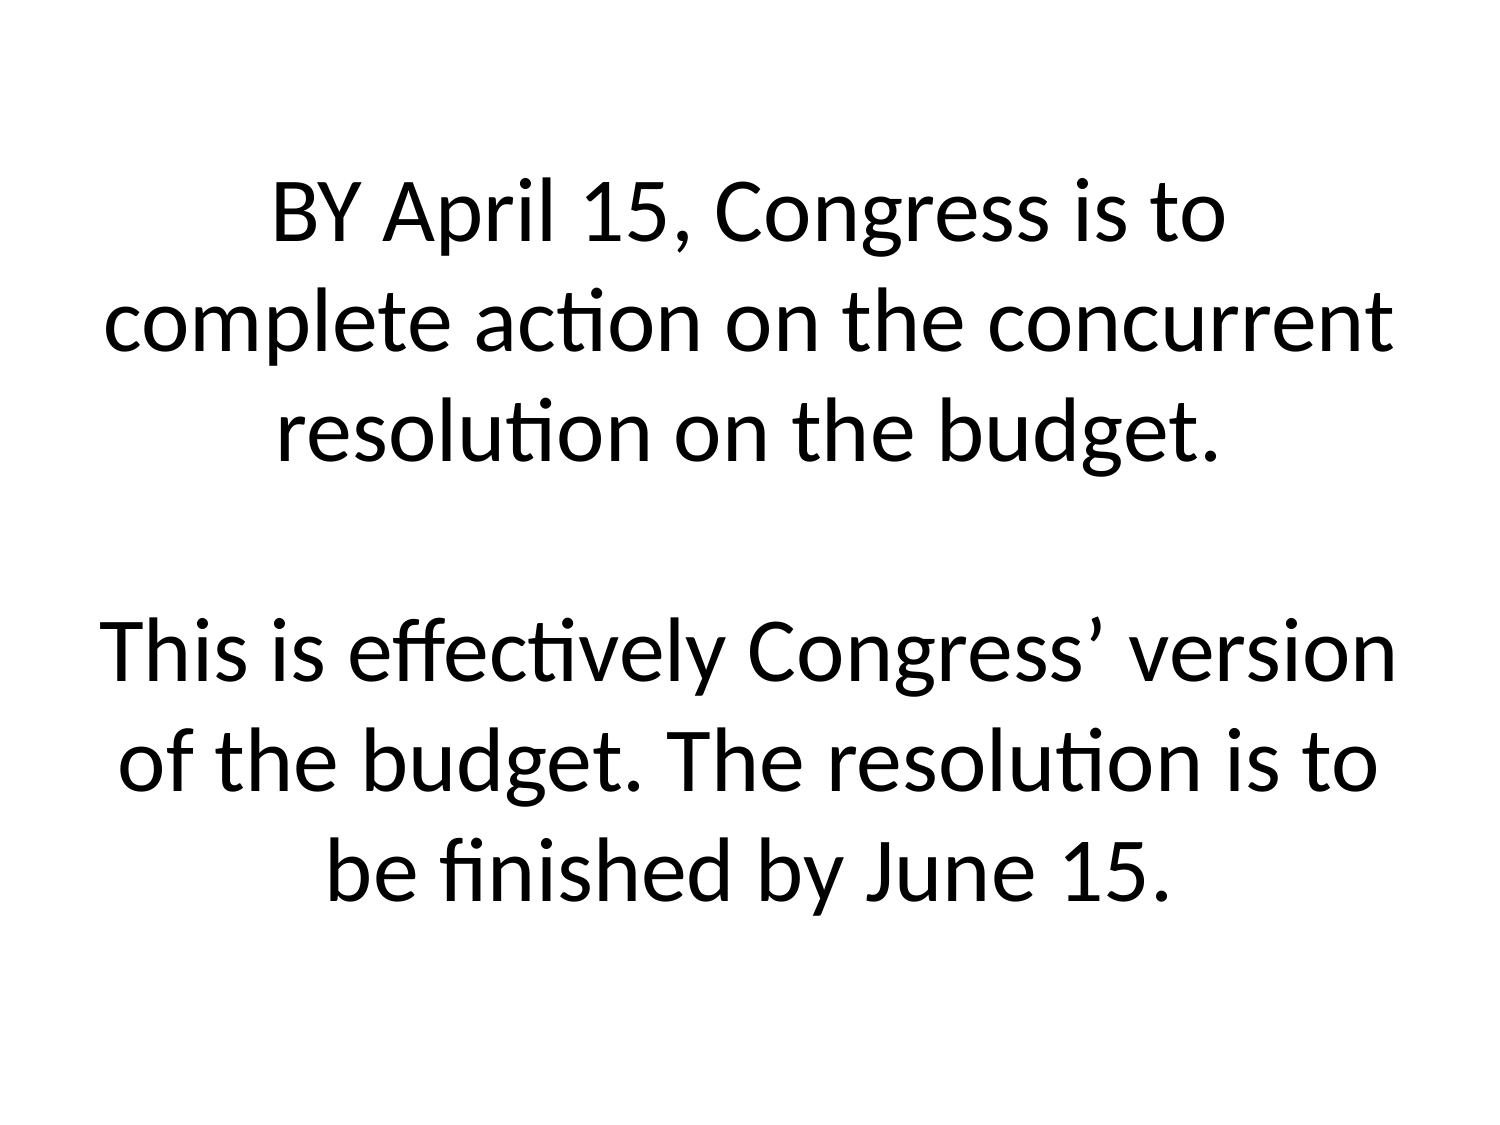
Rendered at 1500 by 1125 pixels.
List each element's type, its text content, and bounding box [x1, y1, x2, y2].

title BY April 15, Congress is to complete action on the concurrent resolution on the budget. This is effectively Congress’ version of the budget. The resolution is to be finished by June 15. [74, 44, 1426, 1026]
